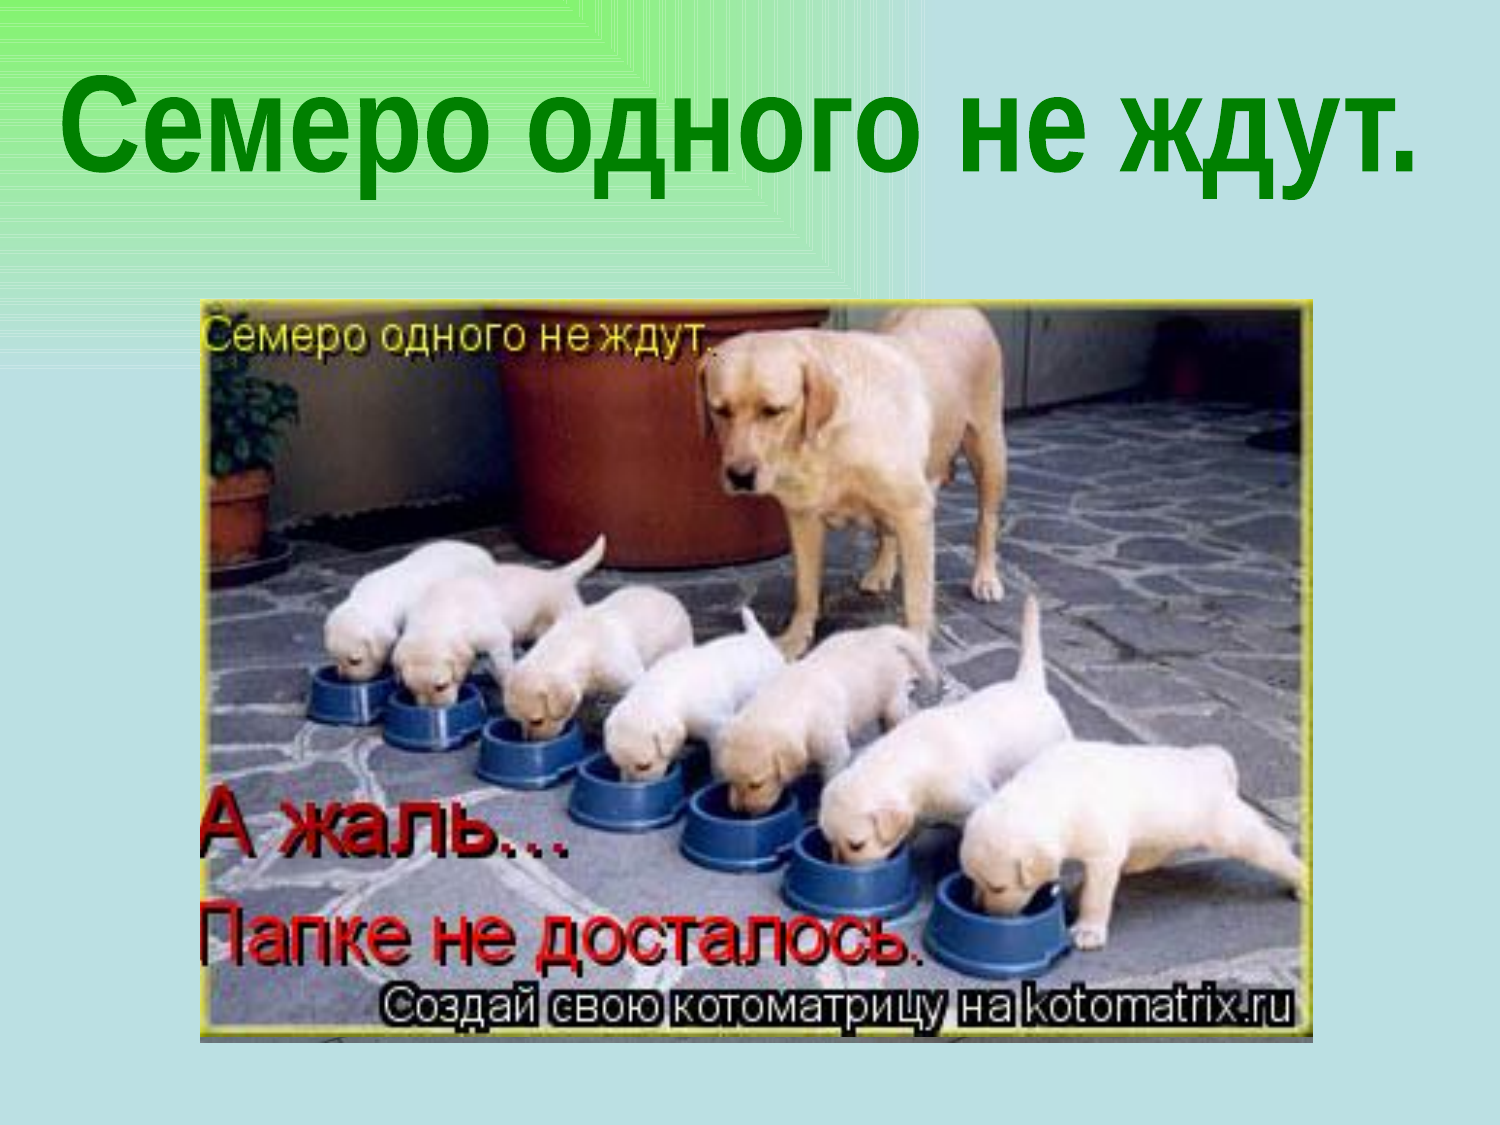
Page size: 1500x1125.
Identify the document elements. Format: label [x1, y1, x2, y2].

picture [199, 299, 1313, 1037]
